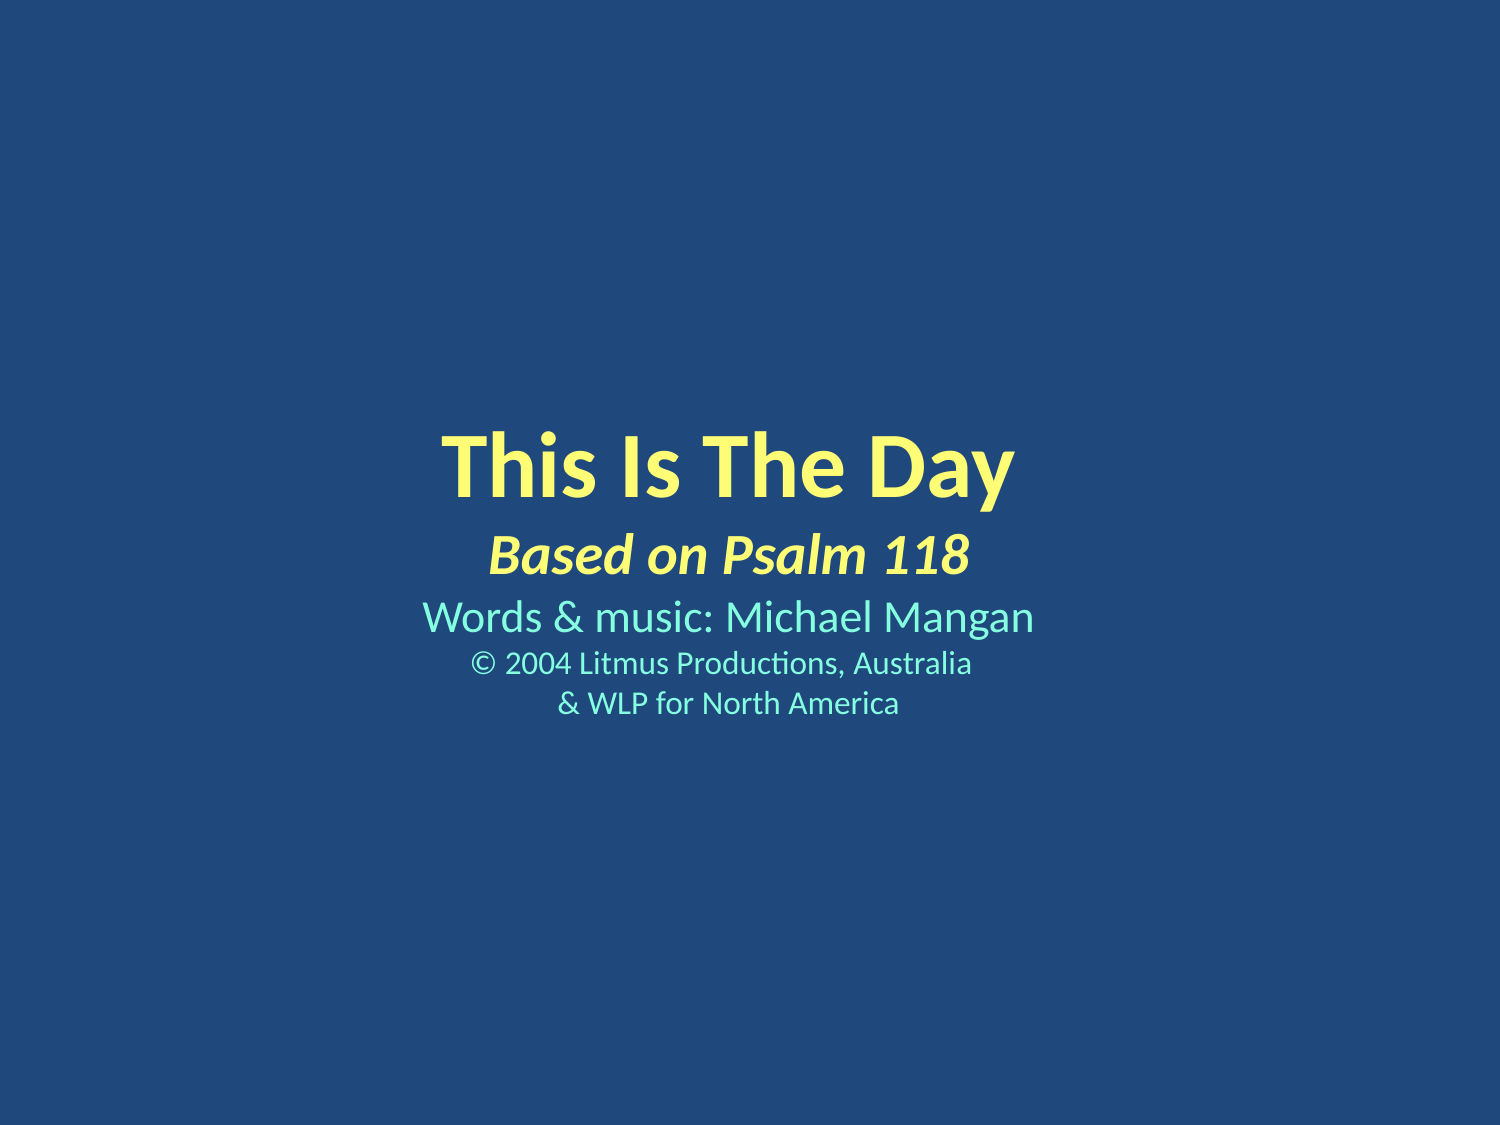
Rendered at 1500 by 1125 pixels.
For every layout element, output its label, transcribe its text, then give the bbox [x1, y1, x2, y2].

text_box This Is The Day Based on Psalm 118 Words & music: Michael Mangan © 2004 Litmus Productions, Australia & WLP for North America [41, 403, 1417, 722]
